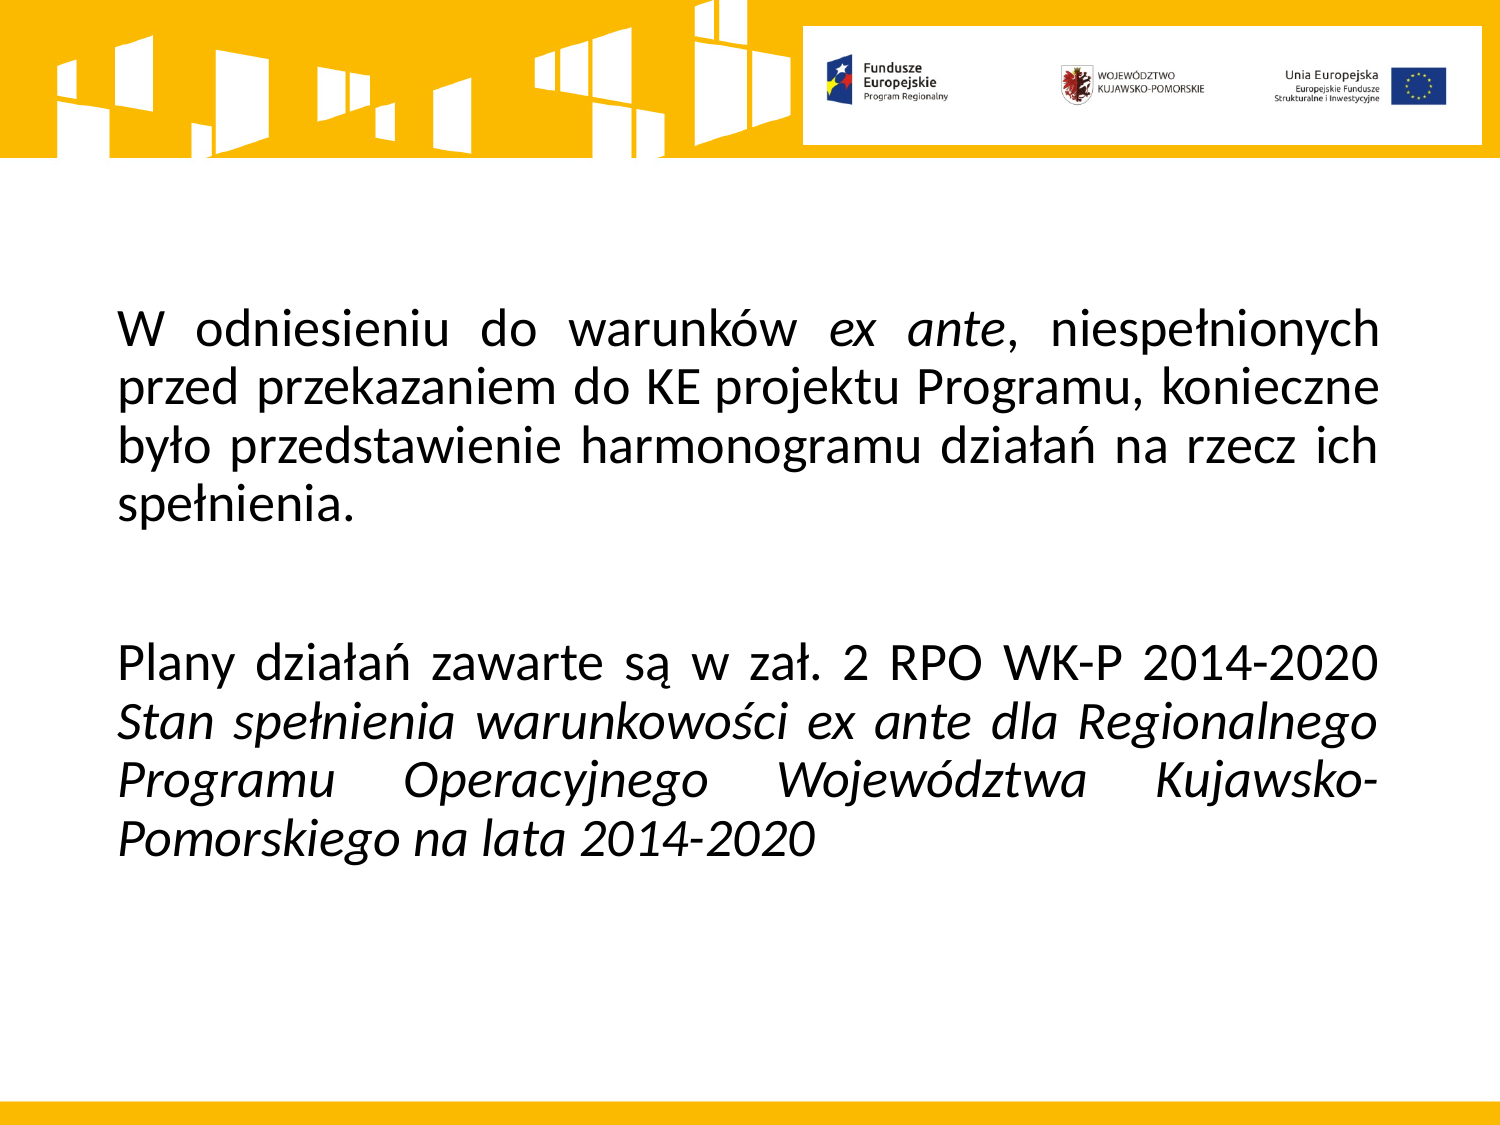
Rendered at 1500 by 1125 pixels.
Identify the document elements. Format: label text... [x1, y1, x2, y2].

list W odniesieniu do warunków ex ante, niespełnionych przed przekazaniem do KE projektu Programu, konieczne było przedstawienie harmonogramu działań na rzecz ich spełnienia. Plany działań zawarte są w zał. 2 RPO WK-P 2014-2020 Stan spełnienia warunkowości ex ante dla Regionalnego Programu Operacyjnego Województwa Kujawsko-Pomorskiego na lata 2014-2020 [102, 181, 1397, 999]
picture [0, 0, 1500, 1125]
